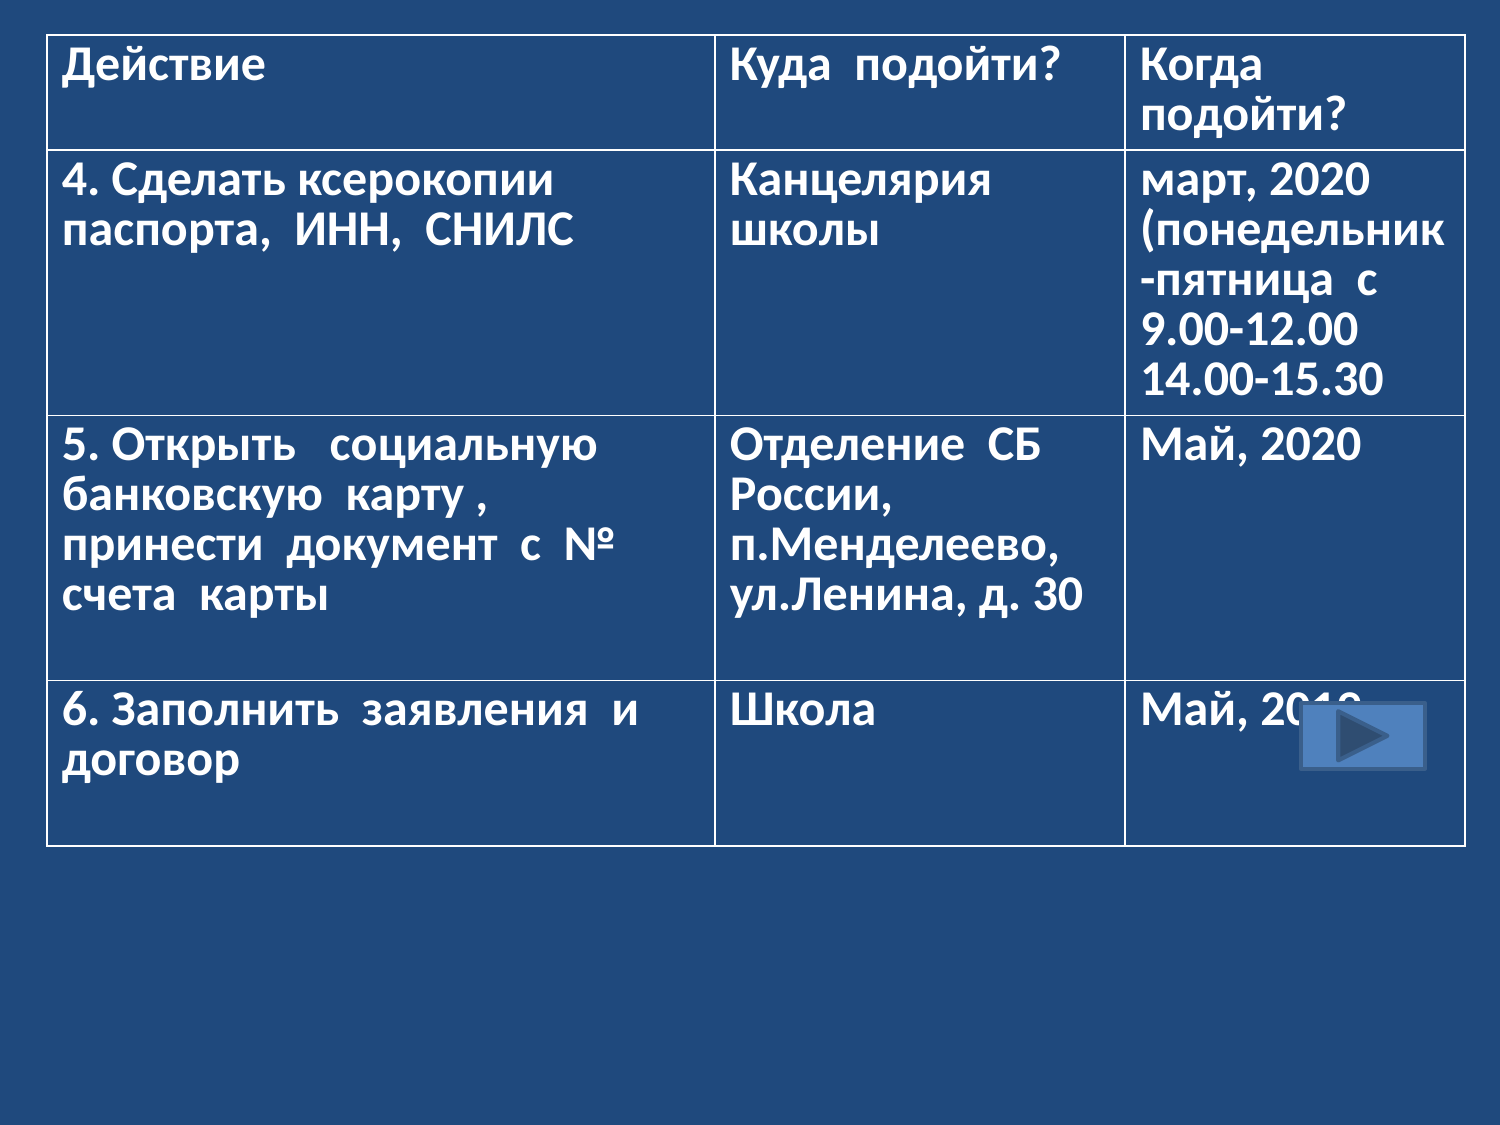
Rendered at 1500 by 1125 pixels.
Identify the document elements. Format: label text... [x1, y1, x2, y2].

table_cell Канцелярия школы [716, 151, 1124, 415]
table_cell 5. Открыть социальную банковскую карту , принести документ с № счета карты [48, 416, 714, 680]
text_box [1299, 701, 1427, 771]
table_cell 6. Заполнить заявления и договор [48, 681, 714, 845]
table_header Действие [48, 36, 714, 149]
table_header Куда подойти? [716, 36, 1124, 149]
table_cell март, 2020 (понедельник-пятница с 9.00-12.00 14.00-15.30 [1126, 151, 1464, 415]
table_cell 4. Сделать ксерокопии паспорта, ИНН, СНИЛС [48, 151, 714, 415]
table_header Когда подойти? [1126, 36, 1464, 149]
table_cell Май, 2020 [1126, 416, 1464, 680]
table_cell Школа [716, 681, 1124, 845]
table_cell Май, 2019 [1126, 681, 1464, 845]
table_cell Отделение СБ России, п.Менделеево, ул.Ленина, д. 30 [716, 416, 1124, 680]
